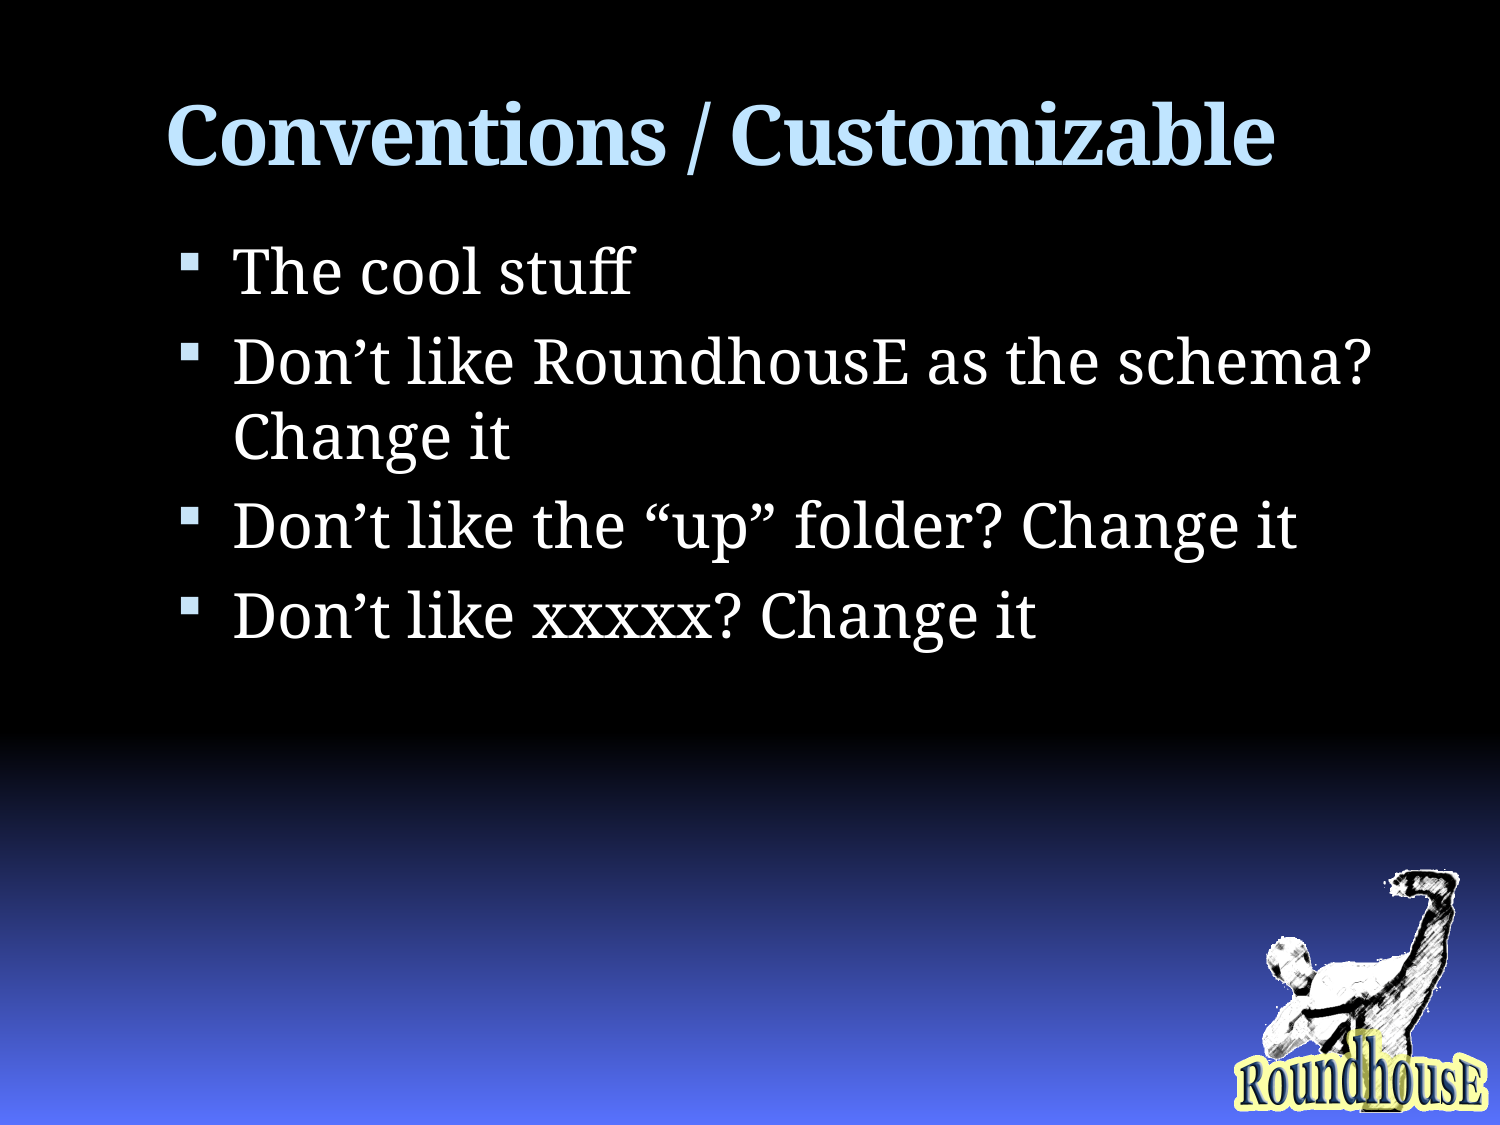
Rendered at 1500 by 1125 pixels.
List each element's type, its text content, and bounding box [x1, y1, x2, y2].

picture [1218, 857, 1499, 1124]
list The cool stuff Don’t like RoundhousE as the schema? Change it Don’t like the “up” folder? Change it Don’t like xxxxx? Change it [150, 224, 1425, 975]
title Conventions / Customizable [150, 75, 1425, 224]
